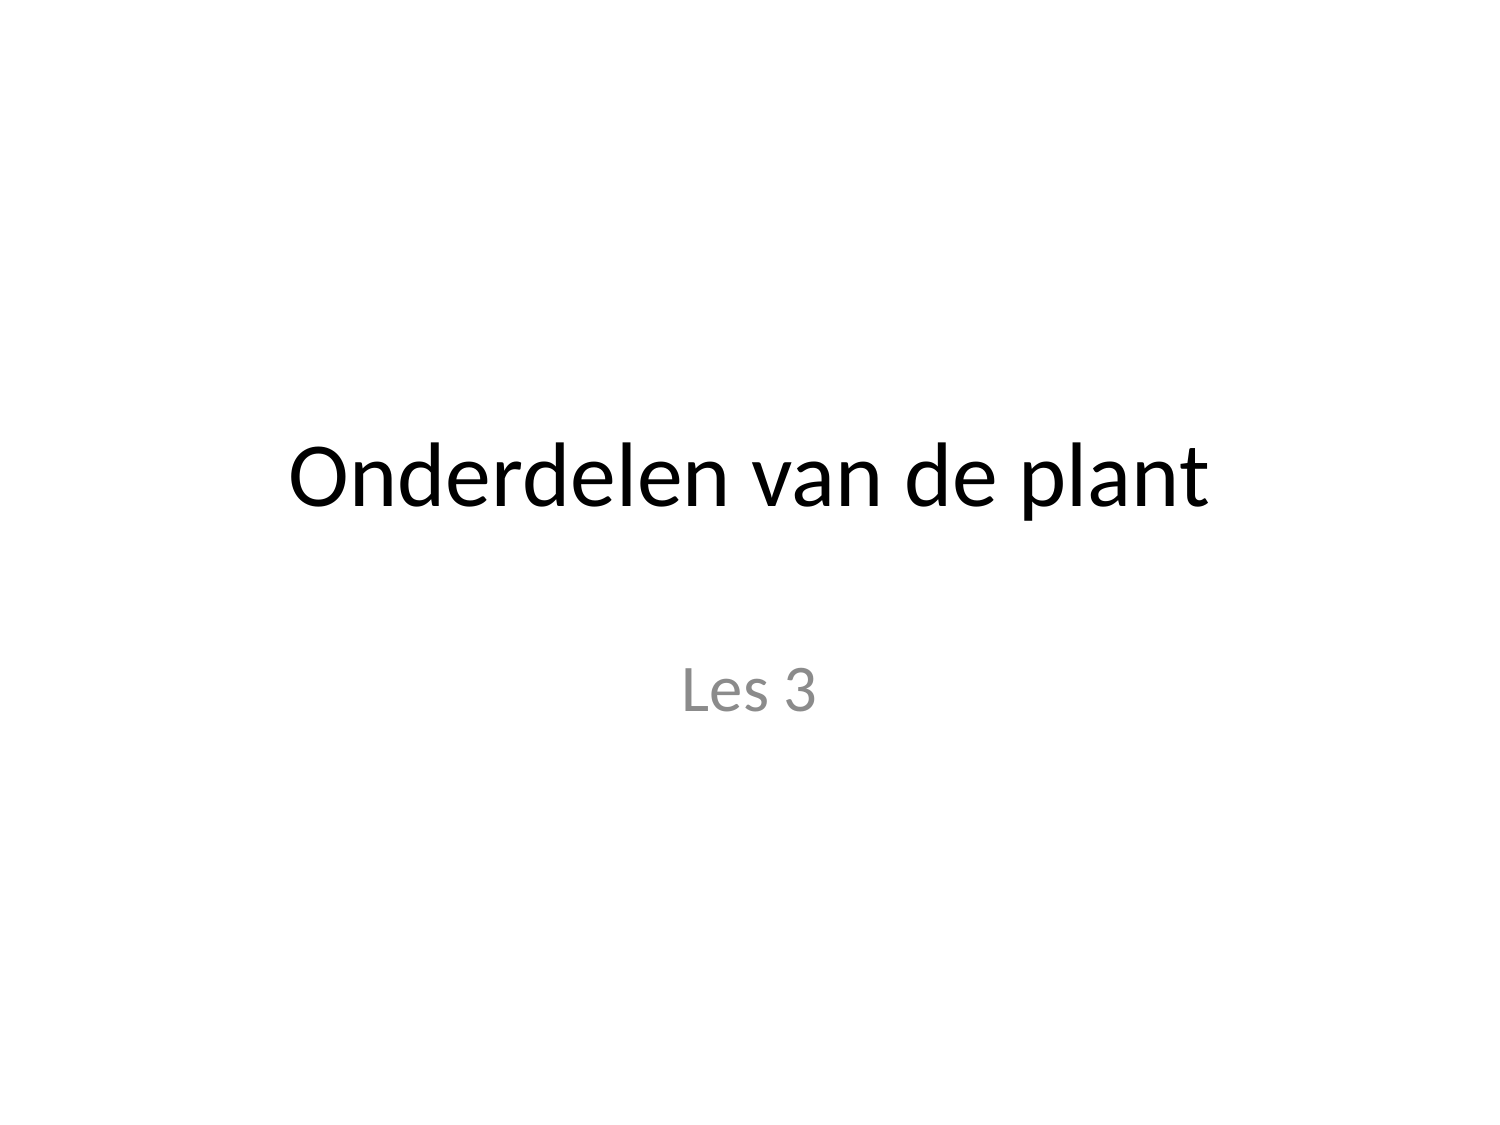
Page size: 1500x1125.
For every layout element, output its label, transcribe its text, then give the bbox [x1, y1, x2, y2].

subtitle Les 3 [225, 637, 1275, 925]
title Onderdelen van de plant [112, 349, 1388, 591]
